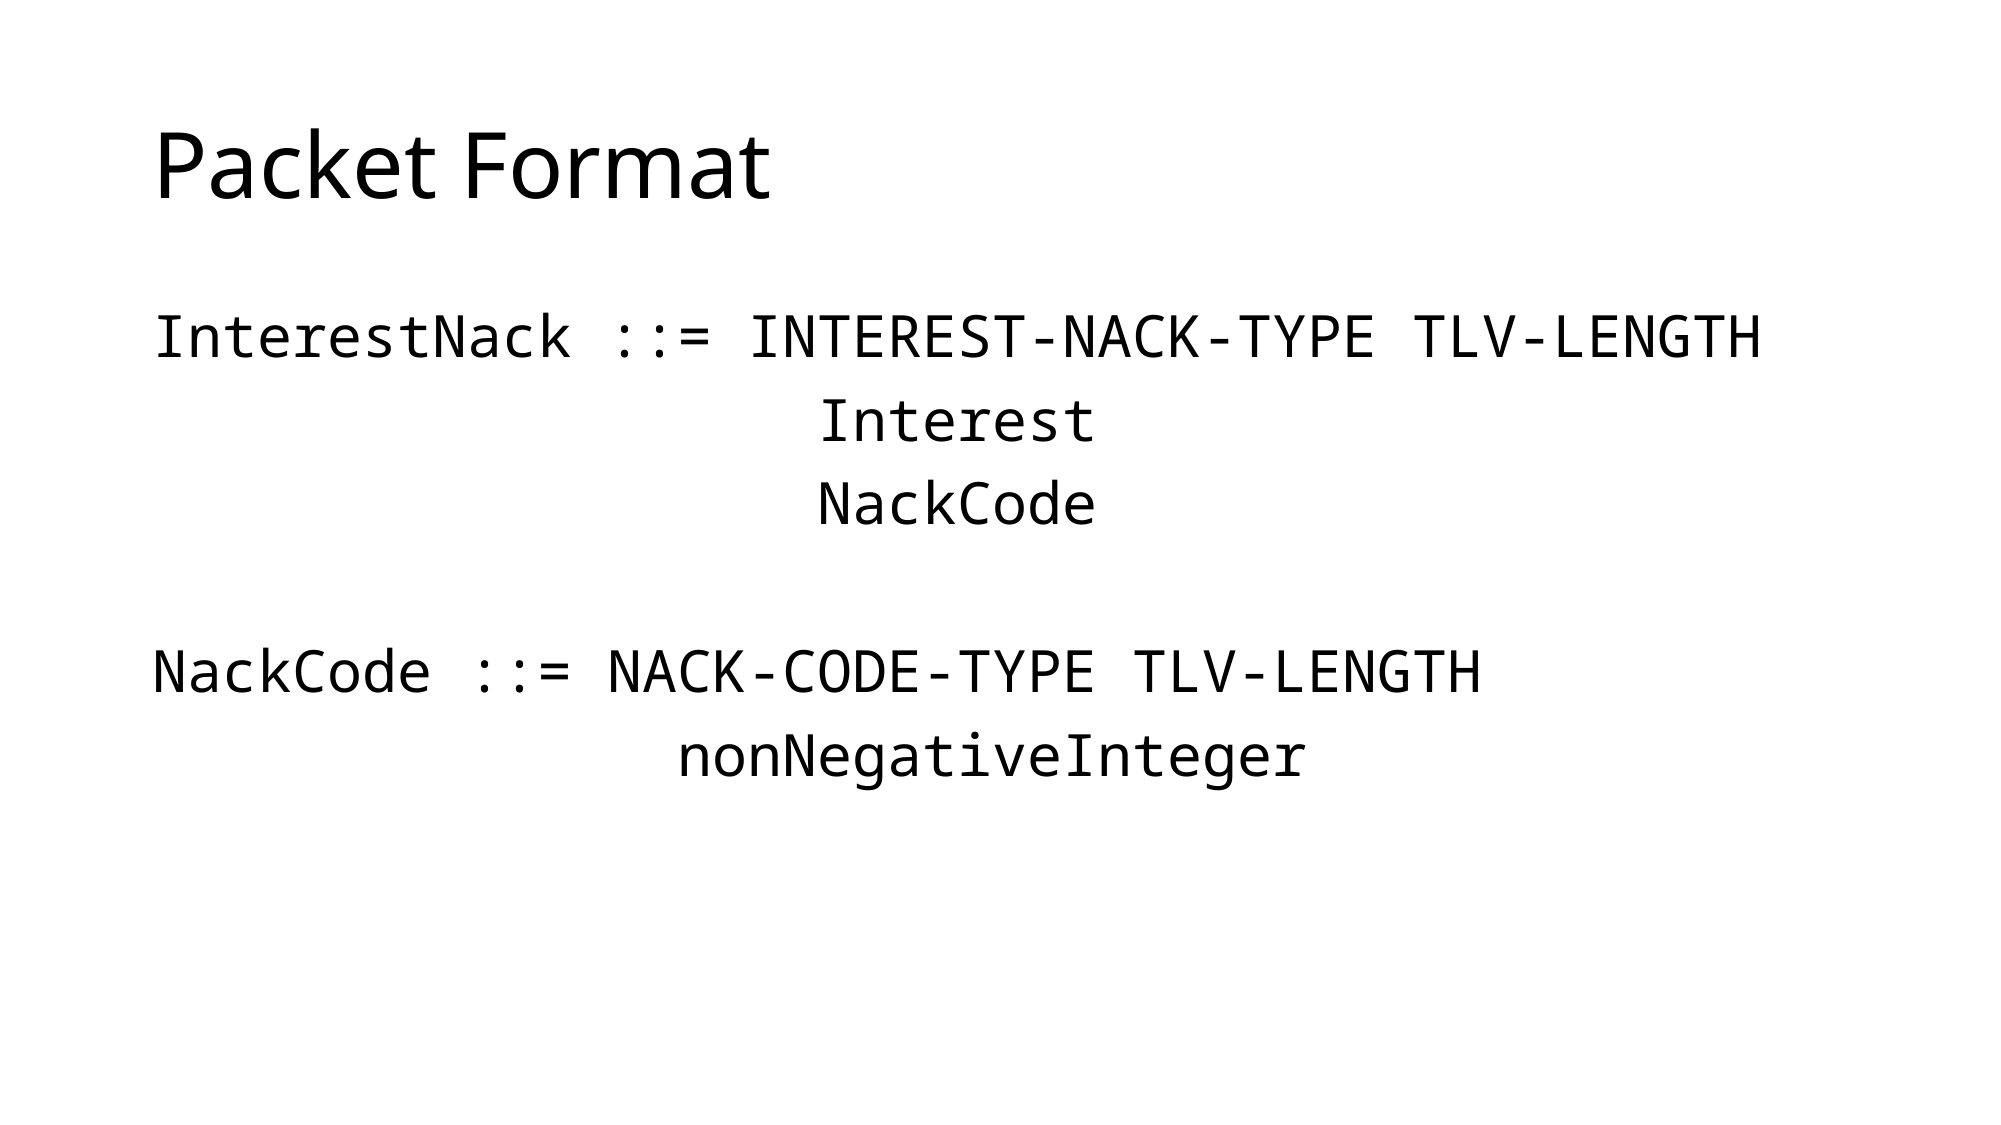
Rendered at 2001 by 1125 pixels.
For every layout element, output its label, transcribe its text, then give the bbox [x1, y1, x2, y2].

title Packet Format [137, 59, 1863, 278]
list InterestNack ::= INTEREST-NACK-TYPE TLV-LENGTH Interest NackCode NackCode ::= NACK-CODE-TYPE TLV-LENGTH nonNegativeInteger [137, 299, 1863, 1014]
